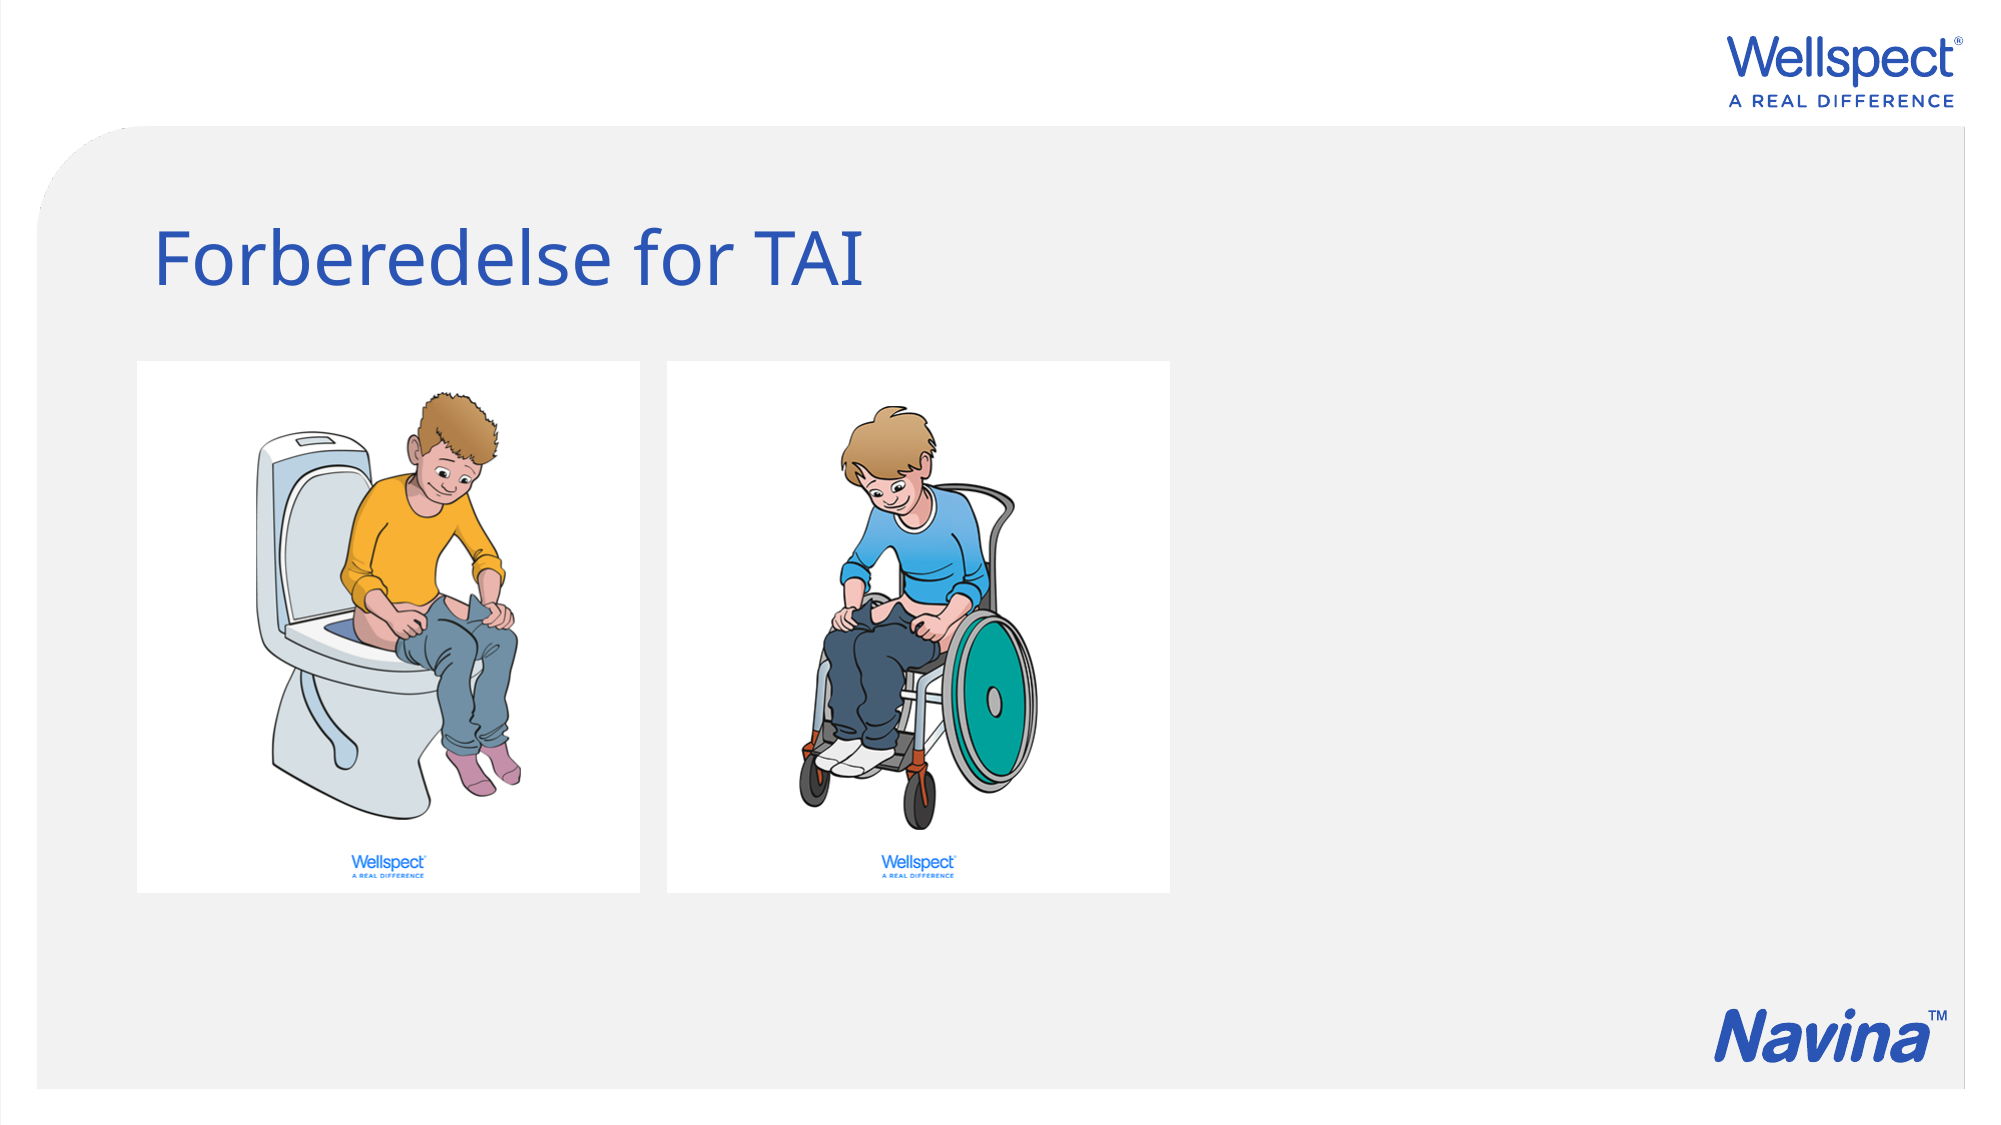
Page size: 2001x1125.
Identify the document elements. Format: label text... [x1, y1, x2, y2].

title Forberedelse for TAI [137, 160, 1863, 362]
picture [0, 0, 2001, 1125]
